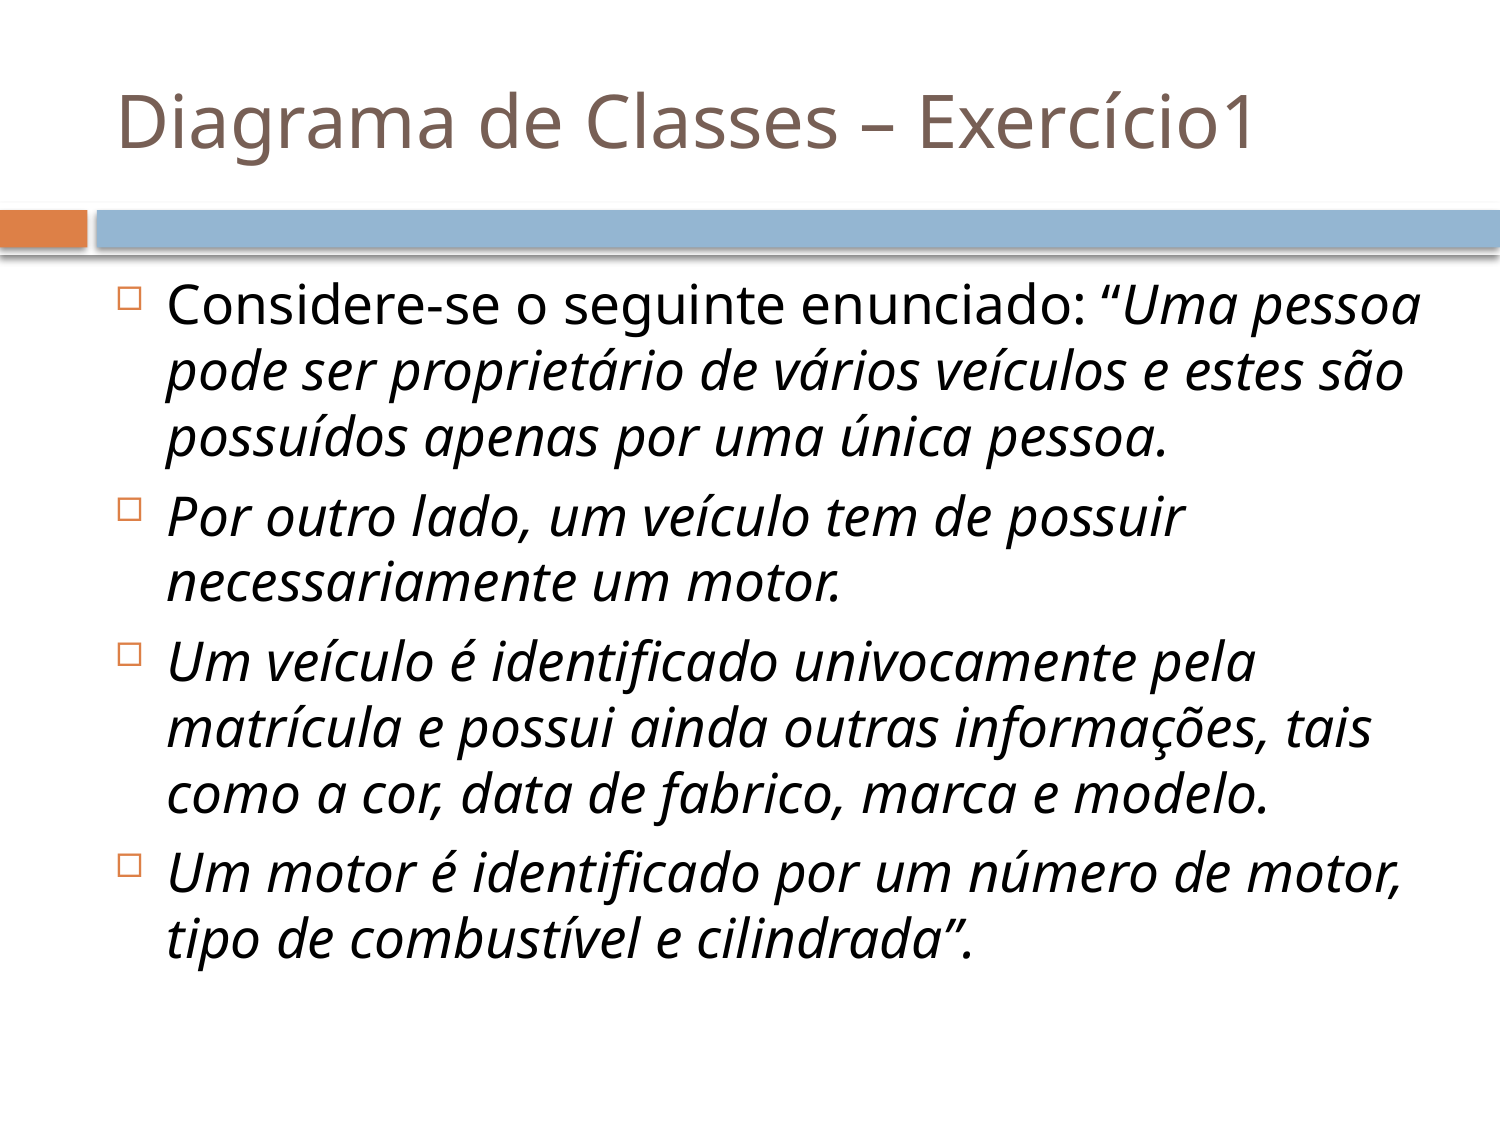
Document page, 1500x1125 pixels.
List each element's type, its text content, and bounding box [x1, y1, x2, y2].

list Considere-se o seguinte enunciado: “Uma pessoa pode ser proprietário de vários veículos e estes são possuídos apenas por uma única pessoa. Por outro lado, um veículo tem de possuir necessariamente um motor. Um veículo é identificado univocamente pela matrícula e possui ainda outras informações, tais como a cor, data de fabrico, marca e modelo. Um motor é identificado por um número de motor, tipo de combustível e cilindrada”. [100, 262, 1438, 1000]
title Diagrama de Classes – Exercício1 [100, 37, 1438, 200]
